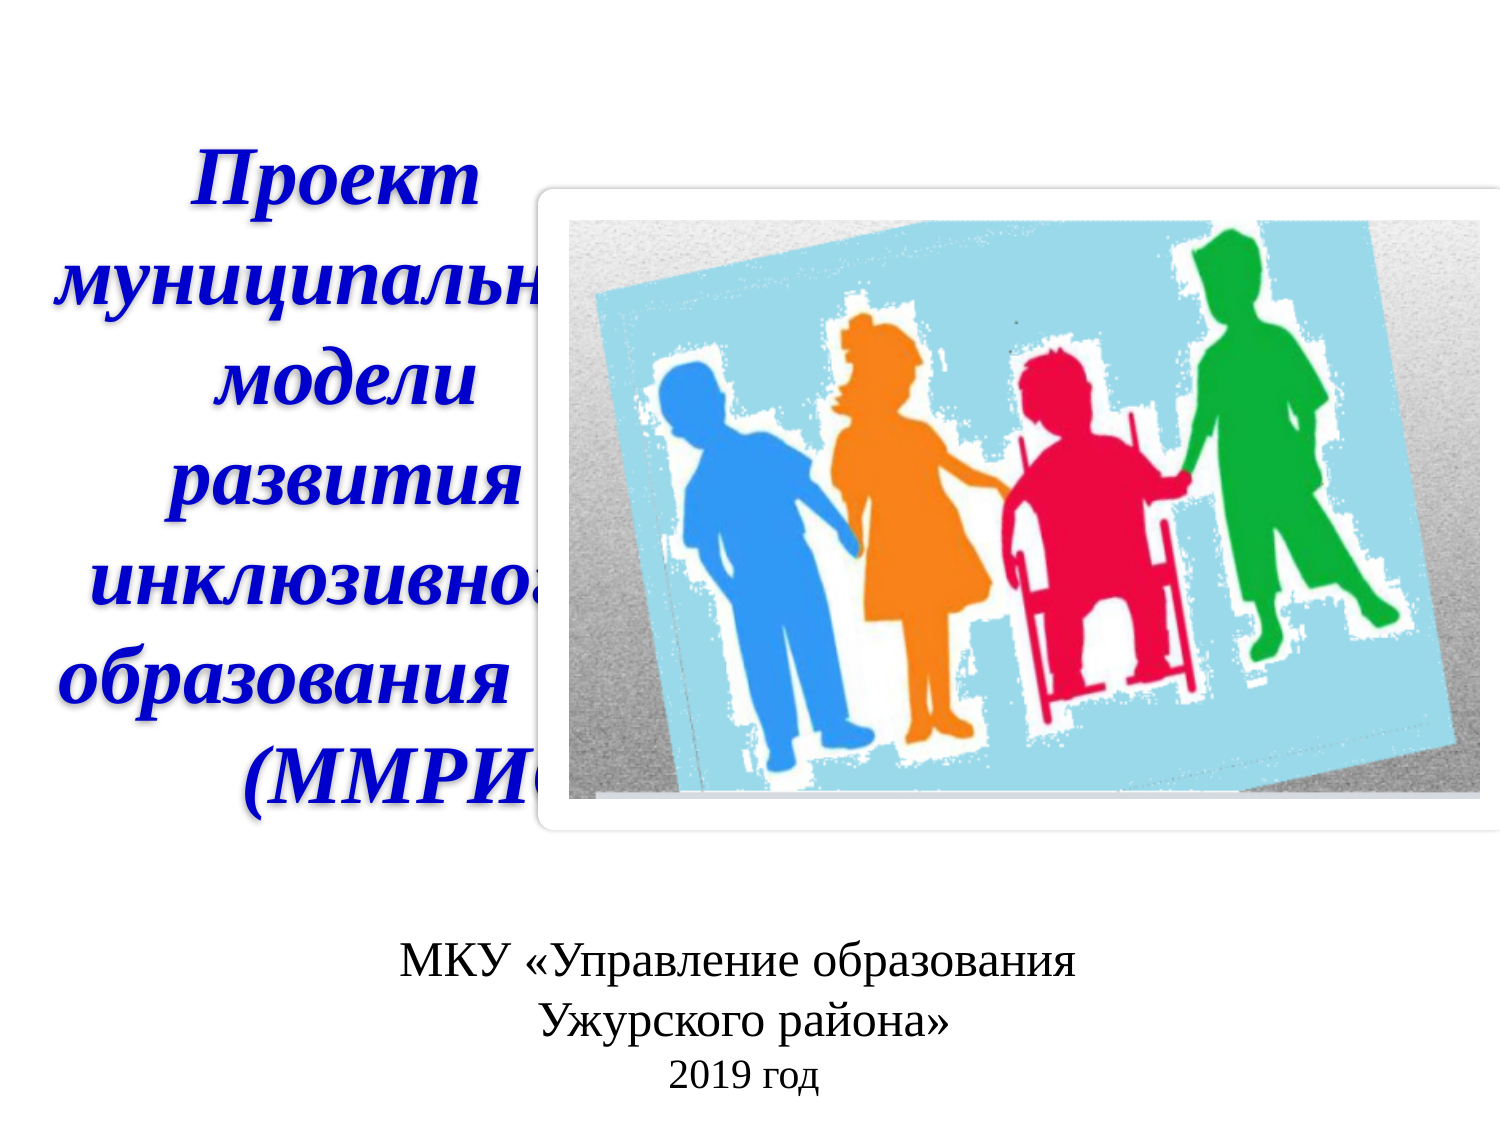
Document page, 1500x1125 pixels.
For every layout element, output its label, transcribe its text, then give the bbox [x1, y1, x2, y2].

title МКУ «Управление образования Ужурского района» 2019 год [228, 927, 1260, 1097]
subtitle Проект муниципальной модели развития инклюзивного образования (ММРИО) [37, 110, 659, 849]
picture [569, 219, 1480, 799]
